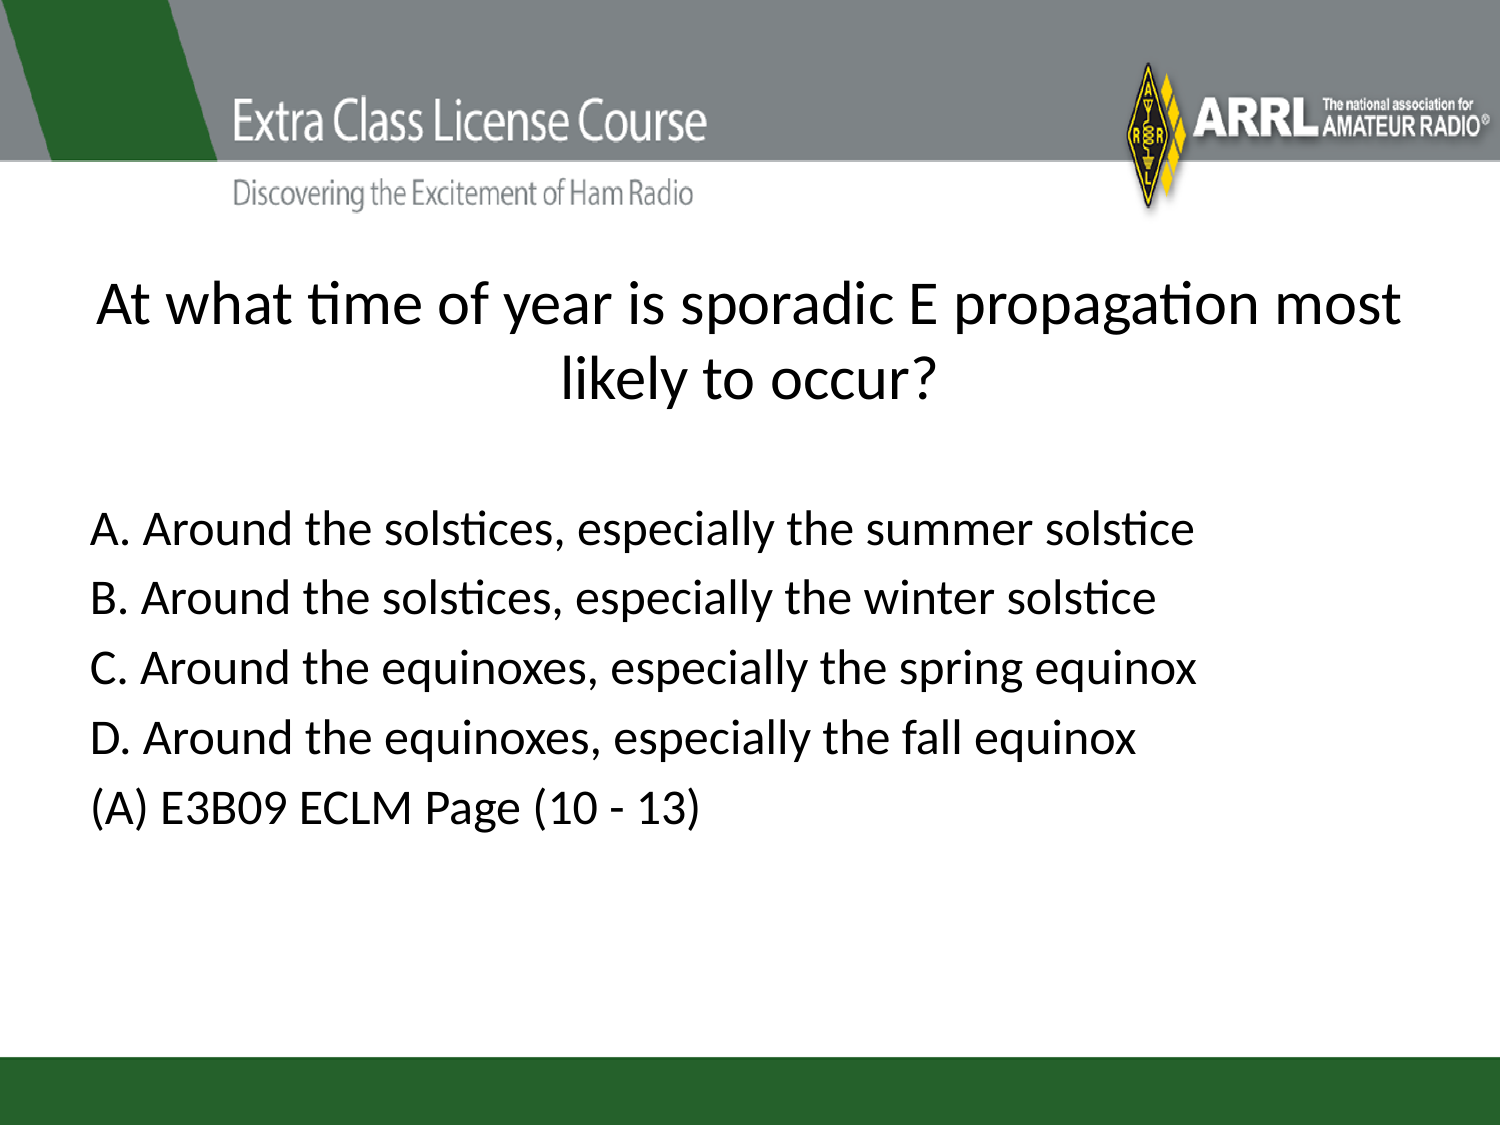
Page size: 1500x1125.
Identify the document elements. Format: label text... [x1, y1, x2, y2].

title At what time of year is sporadic E propagation most likely to occur? [75, 254, 1425, 435]
picture [0, 0, 1500, 1125]
list A. Around the solstices, especially the summer solstice B. Around the solstices, especially the winter solstice C. Around the equinoxes, especially the spring equinox D. Around the equinoxes, especially the fall equinox (A) E3B09 ECLM Page (10 - 13) [75, 487, 1425, 1005]
